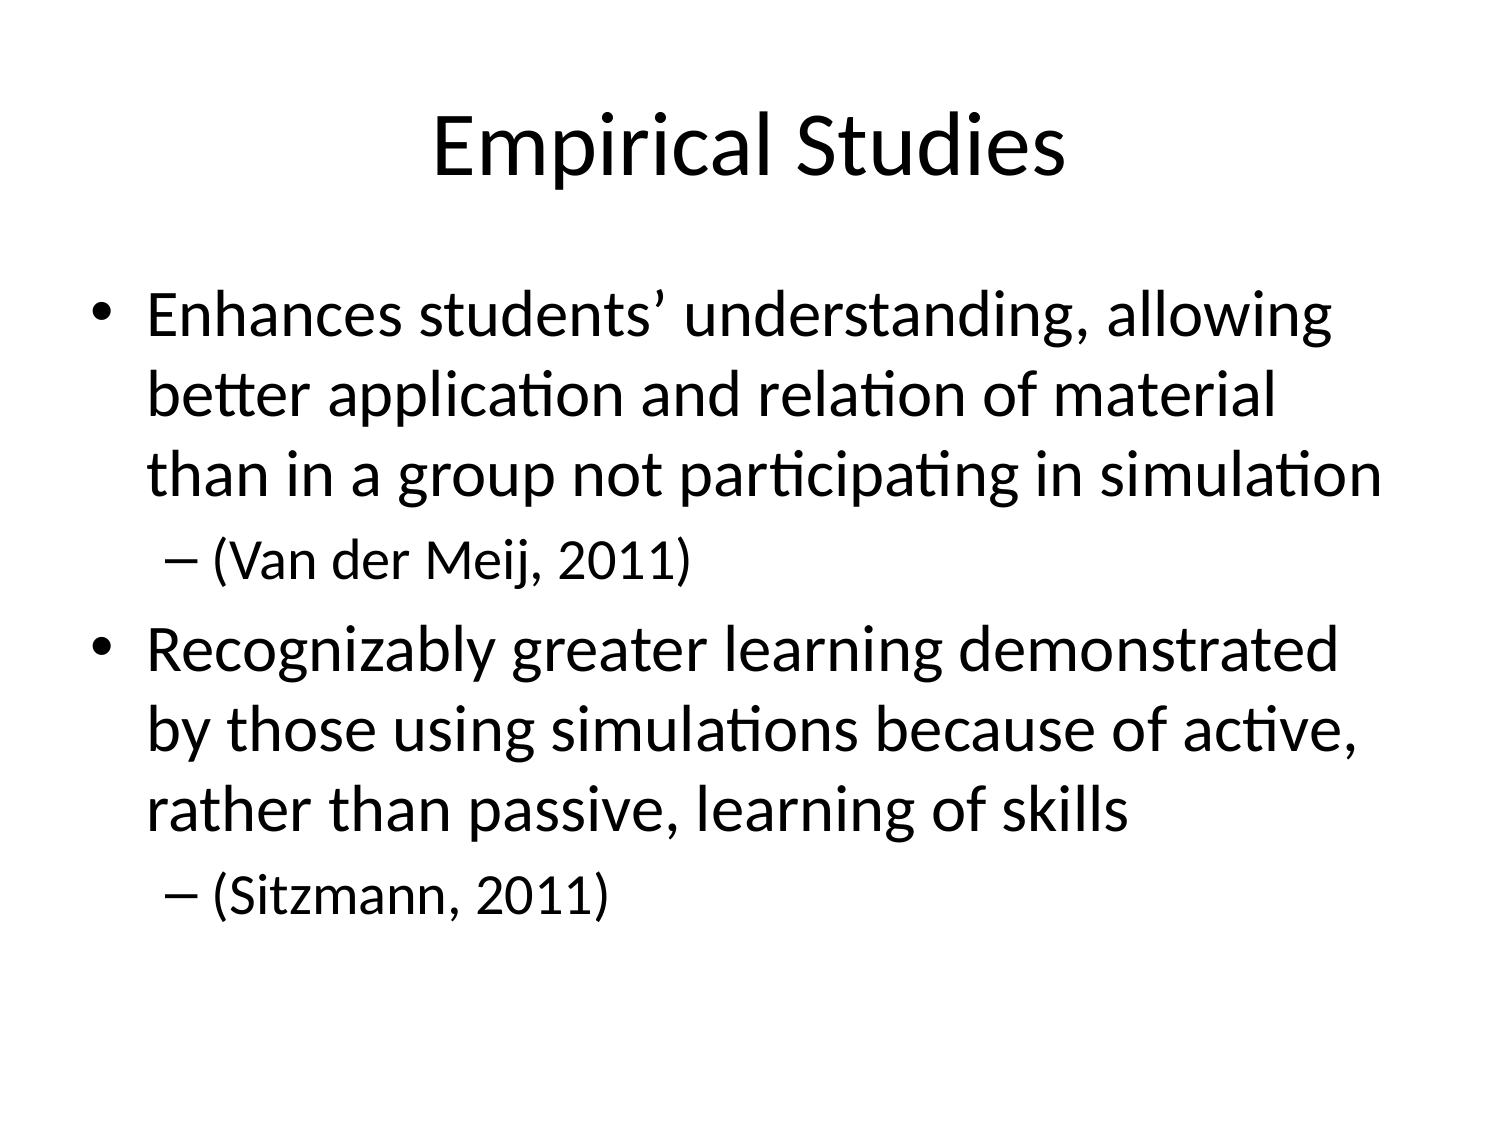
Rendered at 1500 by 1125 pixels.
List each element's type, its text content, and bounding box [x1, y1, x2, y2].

list Enhances students’ understanding, allowing better application and relation of material than in a group not participating in simulation (Van der Meij, 2011) Recognizably greater learning demonstrated by those using simulations because of active, rather than passive, learning of skills (Sitzmann, 2011) [75, 262, 1425, 1005]
title Empirical Studies [75, 45, 1425, 233]
